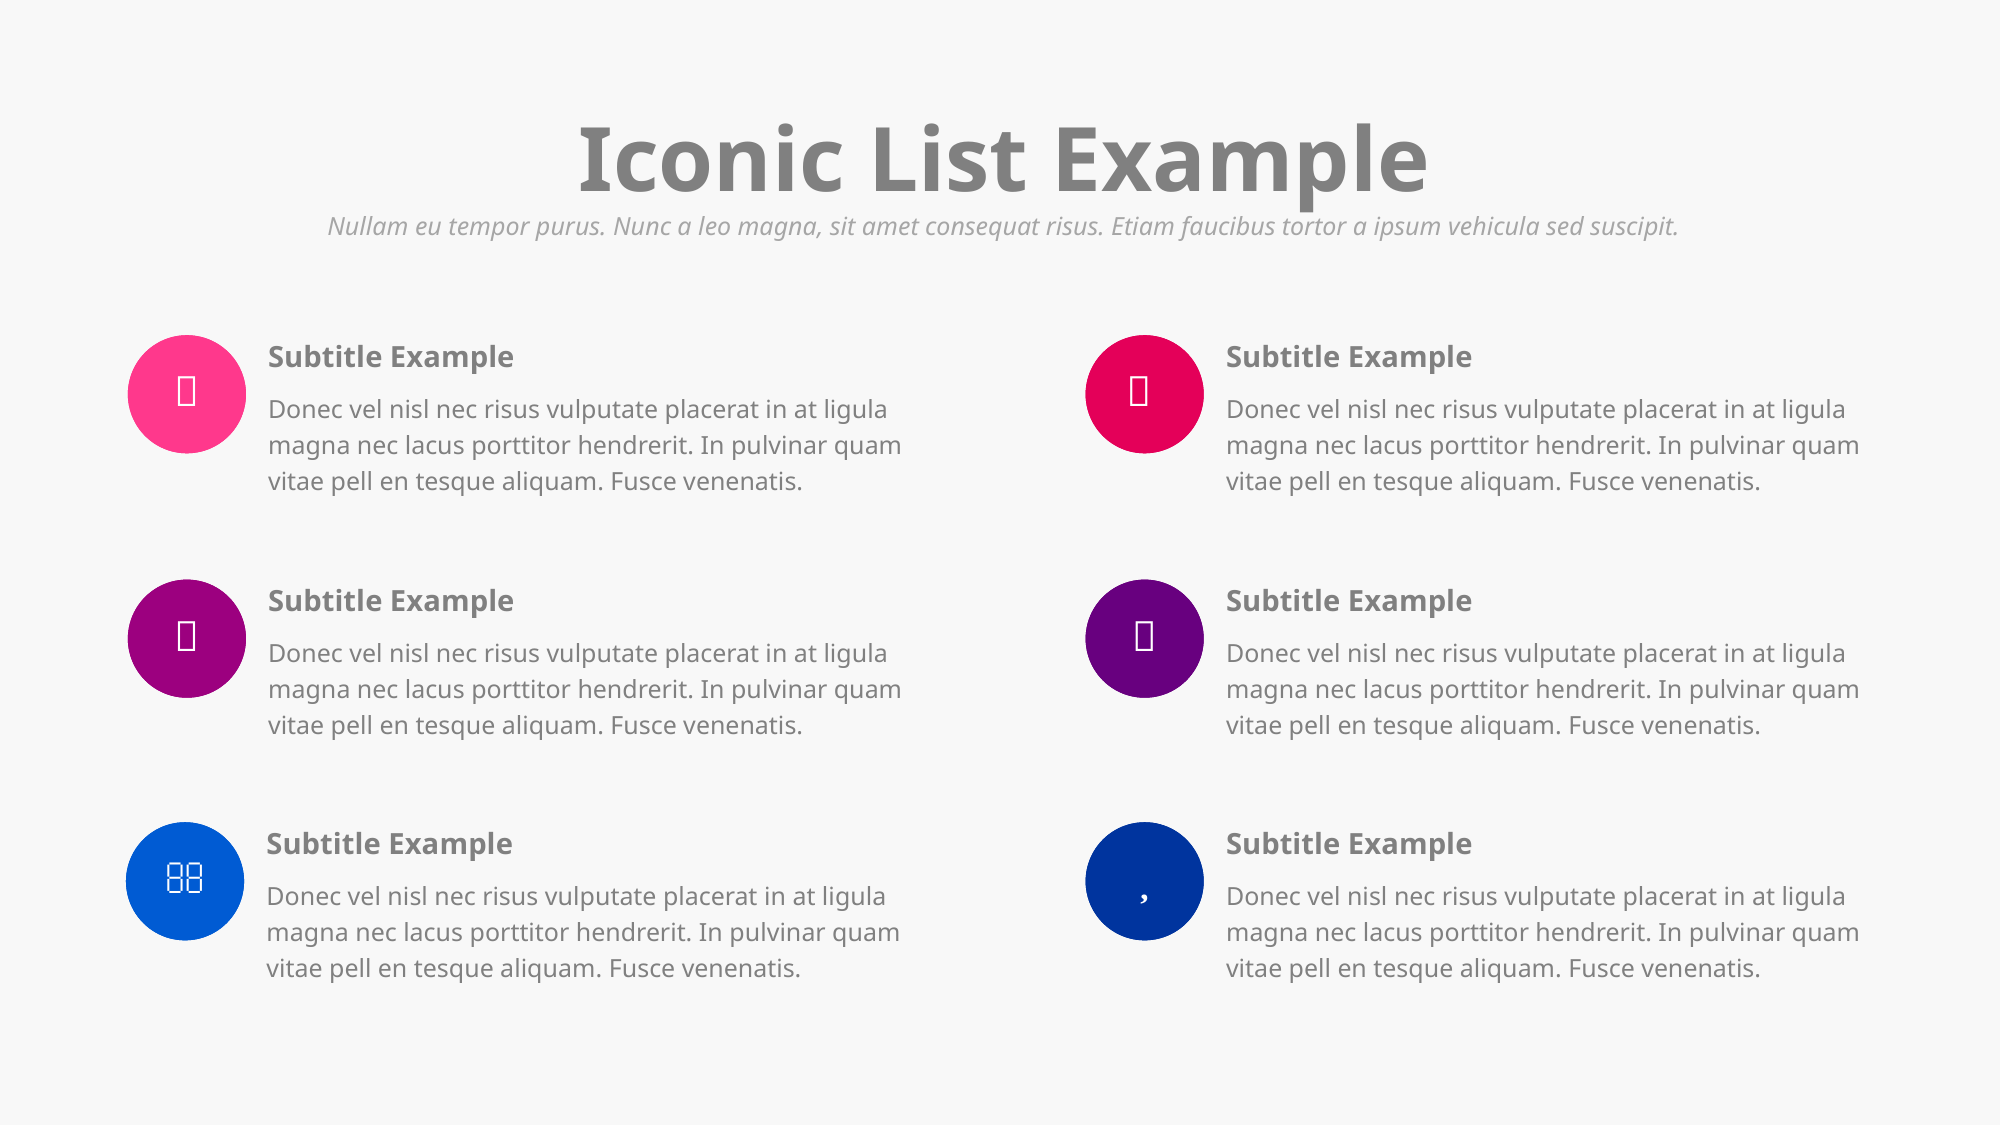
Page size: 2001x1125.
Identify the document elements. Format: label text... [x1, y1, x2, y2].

list Subtitle Example [268, 572, 926, 628]
list Subtitle Example [1225, 814, 1884, 871]
list  [1094, 839, 1195, 915]
list Subtitle Example [266, 814, 925, 871]
list Donec vel nisl nec risus vulputate placerat in at ligula magna nec lacus porttitor hendrerit. In pulvinar quam vitae pell en tesque aliquam. Fusce venenatis. [268, 632, 926, 767]
list  [1094, 352, 1195, 427]
list  [134, 839, 235, 915]
list Subtitle Example [1225, 327, 1884, 384]
list Subtitle Example [1225, 572, 1884, 628]
list  [136, 597, 237, 672]
list Donec vel nisl nec risus vulputate placerat in at ligula magna nec lacus porttitor hendrerit. In pulvinar quam vitae pell en tesque aliquam. Fusce venenatis. [1225, 387, 1884, 523]
list  [136, 352, 237, 427]
list Donec vel nisl nec risus vulputate placerat in at ligula magna nec lacus porttitor hendrerit. In pulvinar quam vitae pell en tesque aliquam. Fusce venenatis. [1225, 874, 1884, 1010]
list Donec vel nisl nec risus vulputate placerat in at ligula magna nec lacus porttitor hendrerit. In pulvinar quam vitae pell en tesque aliquam. Fusce venenatis. [266, 874, 925, 1010]
list Nullam eu tempor purus. Nunc a leo magna, sit amet consequat risus. Etiam faucibus tortor a ipsum vehicula sed suscipit. [126, 206, 1884, 245]
list Donec vel nisl nec risus vulputate placerat in at ligula magna nec lacus porttitor hendrerit. In pulvinar quam vitae pell en tesque aliquam. Fusce venenatis. [268, 387, 926, 523]
list  [1094, 597, 1195, 672]
list Iconic List Example [126, 120, 1884, 191]
list Subtitle Example [268, 327, 926, 384]
list Donec vel nisl nec risus vulputate placerat in at ligula magna nec lacus porttitor hendrerit. In pulvinar quam vitae pell en tesque aliquam. Fusce venenatis. [1225, 632, 1884, 767]
